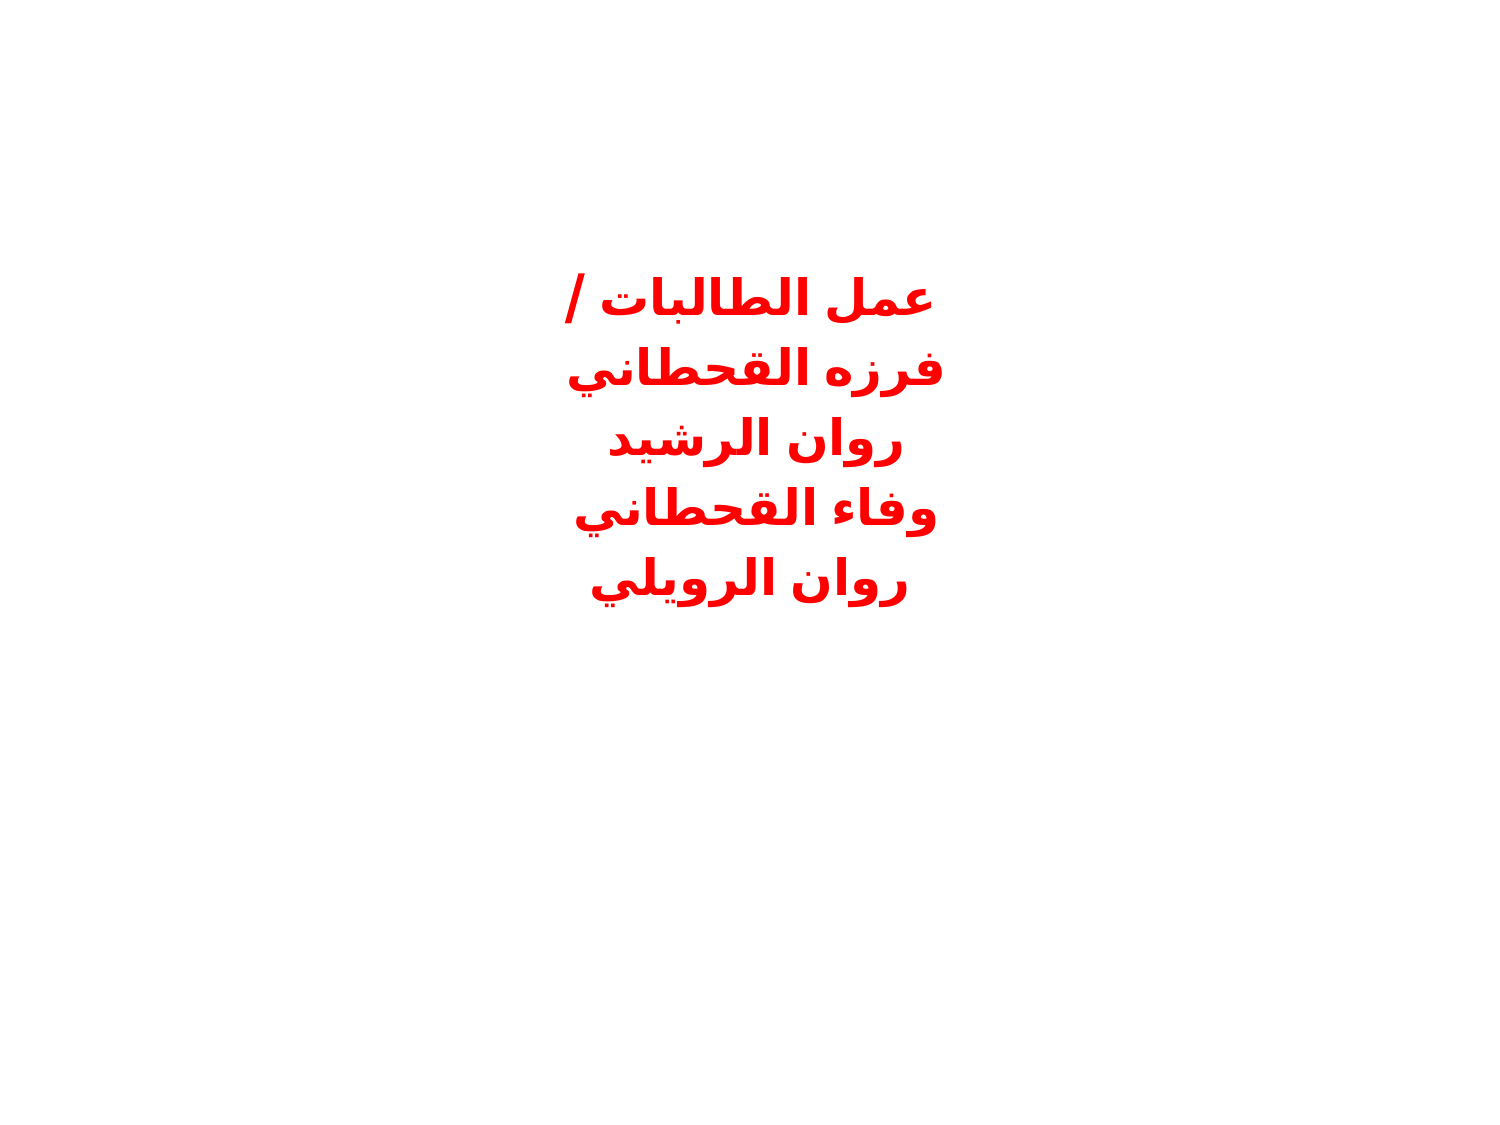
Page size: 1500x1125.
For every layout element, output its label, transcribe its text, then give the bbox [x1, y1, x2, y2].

list عمل الطالبات / فرزه القحطاني روان الرشيد وفاء القحطاني روان الرويلي [75, 257, 1425, 1005]
